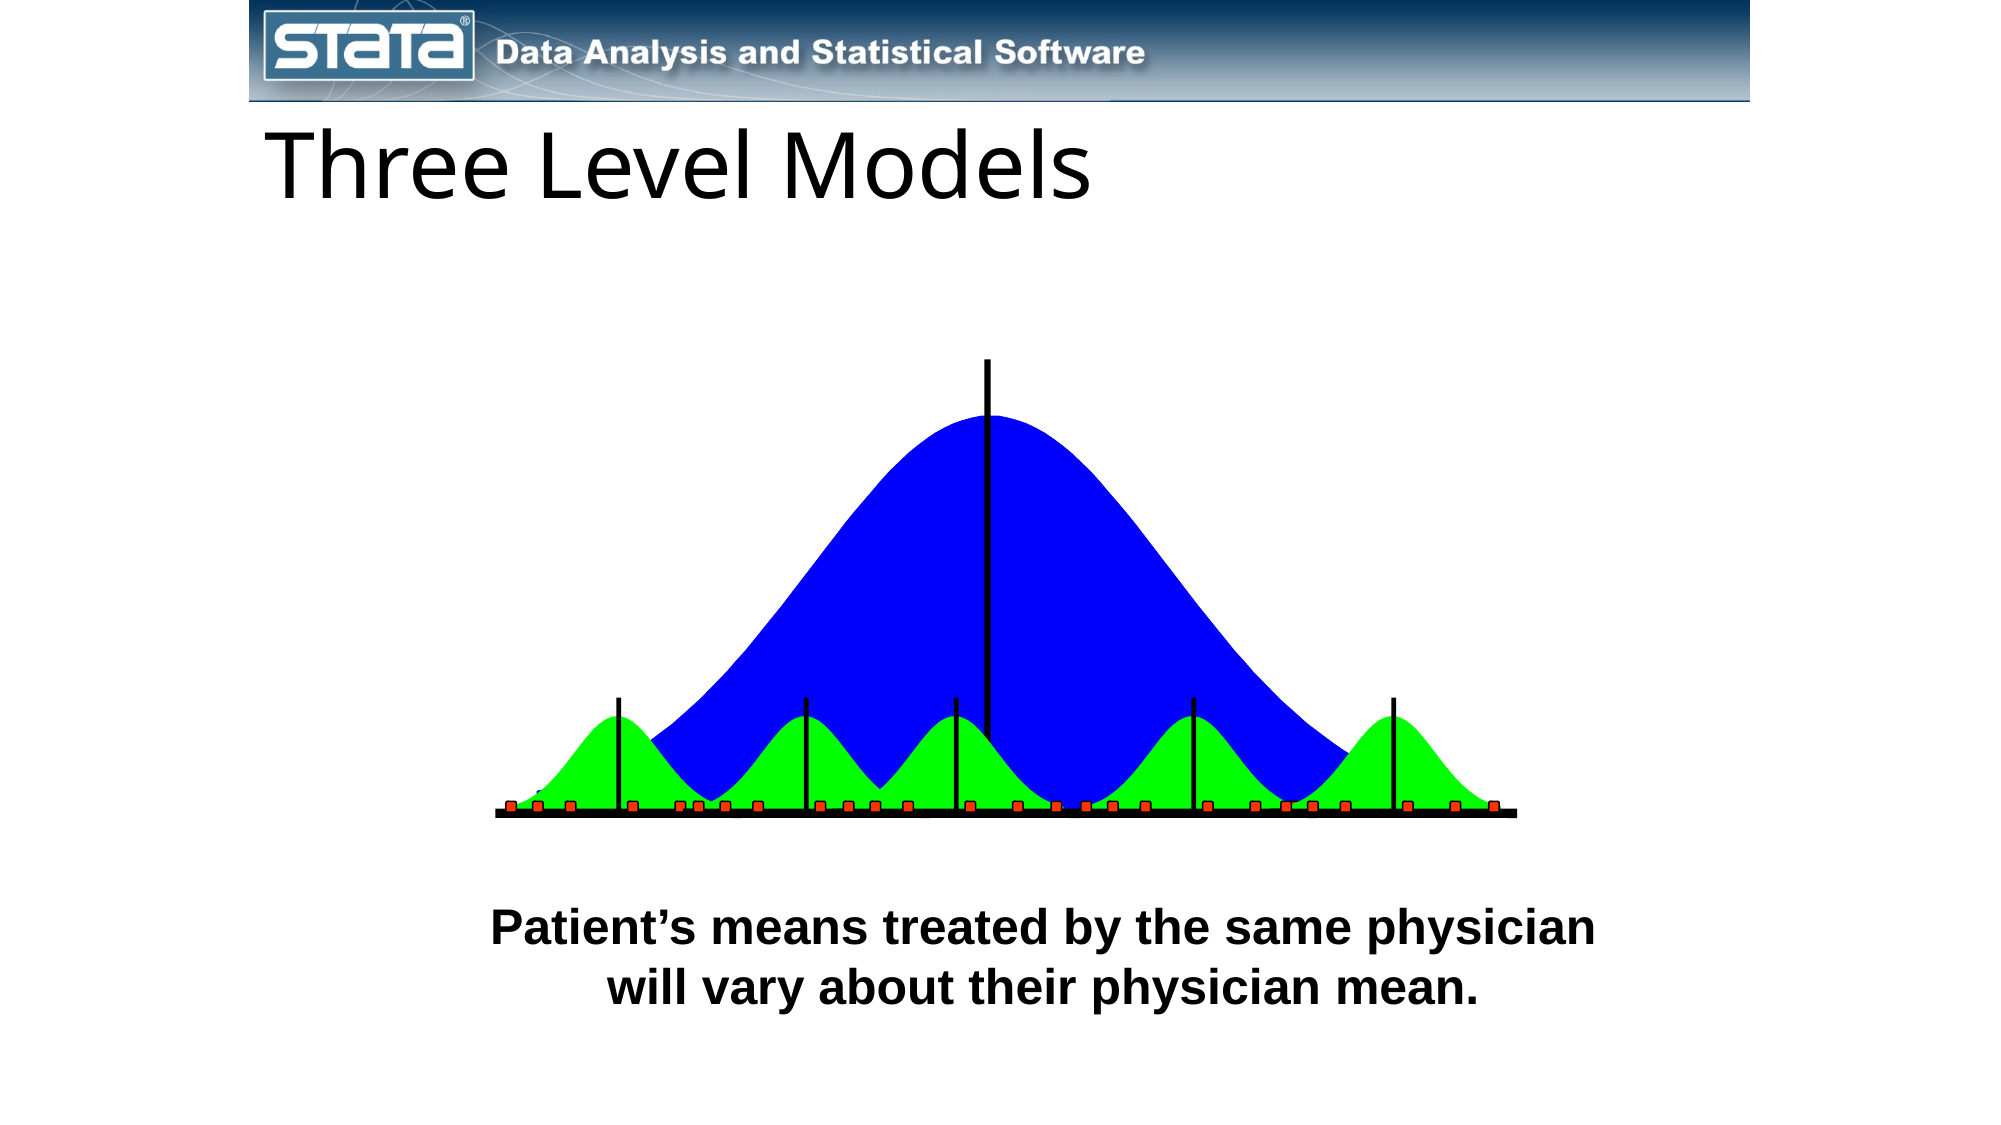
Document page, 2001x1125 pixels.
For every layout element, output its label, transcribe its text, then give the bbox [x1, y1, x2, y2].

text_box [499, 814, 1500, 820]
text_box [1274, 699, 1513, 814]
title Three Level Models [249, 102, 1750, 238]
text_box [837, 699, 1074, 814]
picture [249, 0, 1750, 102]
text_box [687, 699, 837, 814]
text_box Patient’s means treated by the same physician will vary about their physician mean. [462, 887, 1625, 1023]
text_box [499, 349, 1500, 699]
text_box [499, 699, 687, 814]
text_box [1074, 699, 1274, 814]
